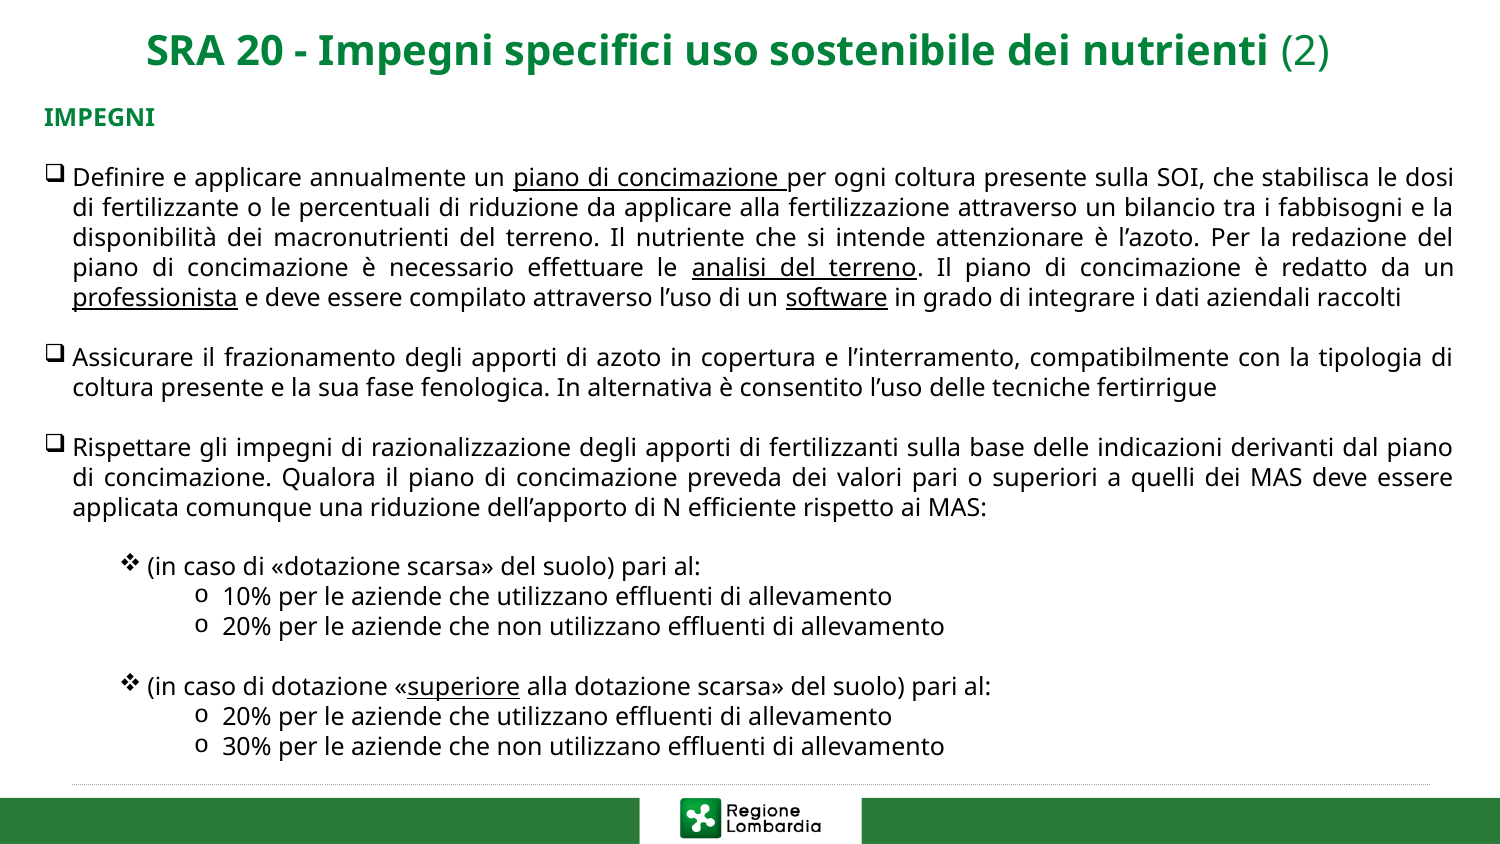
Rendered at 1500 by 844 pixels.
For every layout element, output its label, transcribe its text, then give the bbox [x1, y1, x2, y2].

title SRA 20 - Impegni specifici uso sostenibile dei nutrienti (2) [126, 24, 1350, 94]
picture [0, 0, 1500, 844]
text_box IMPEGNI Definire e applicare annualmente un piano di concimazione per ogni coltura presente sulla SOI, che stabilisca le dosi di fertilizzante o le percentuali di riduzione da applicare alla fertilizzazione attraverso un bilancio tra i fabbisogni e la disponibilità dei macronutrienti del terreno. Il nutriente che si intende attenzionare è l’azoto. Per la redazione del piano di concimazione è necessario effettuare le analisi del terreno. Il piano di concimazione è redatto da un professionista e deve essere compilato attraverso l’uso di un software in grado di integrare i dati aziendali raccolti Assicurare il frazionamento degli apporti di azoto in copertura e l’interramento, compatibilmente con la tipologia di coltura presente e la sua fase fenologica. In alternativa è consentito l’uso delle tecniche fertirrigue Rispettare gli impegni di razionalizzazione degli apporti di fertilizzanti sulla base delle indicazioni derivanti dal piano di concimazione. Qualora il piano di concimazione preveda dei valori pari o superiori a quelli dei MAS deve essere applicata comunque una riduzione dell’apporto di N efficiente rispetto ai MAS: (in caso di «dotazione scarsa» del suolo) pari al: 10% per le aziende che utilizzano effluenti di allevamento 20% per le aziende che non utilizzano effluenti di allevamento (in caso di dotazione «superiore alla dotazione scarsa» del suolo) pari al: 20% per le aziende che utilizzano effluenti di allevamento 30% per le aziende che non utilizzano effluenti di allevamento [29, 94, 1471, 768]
